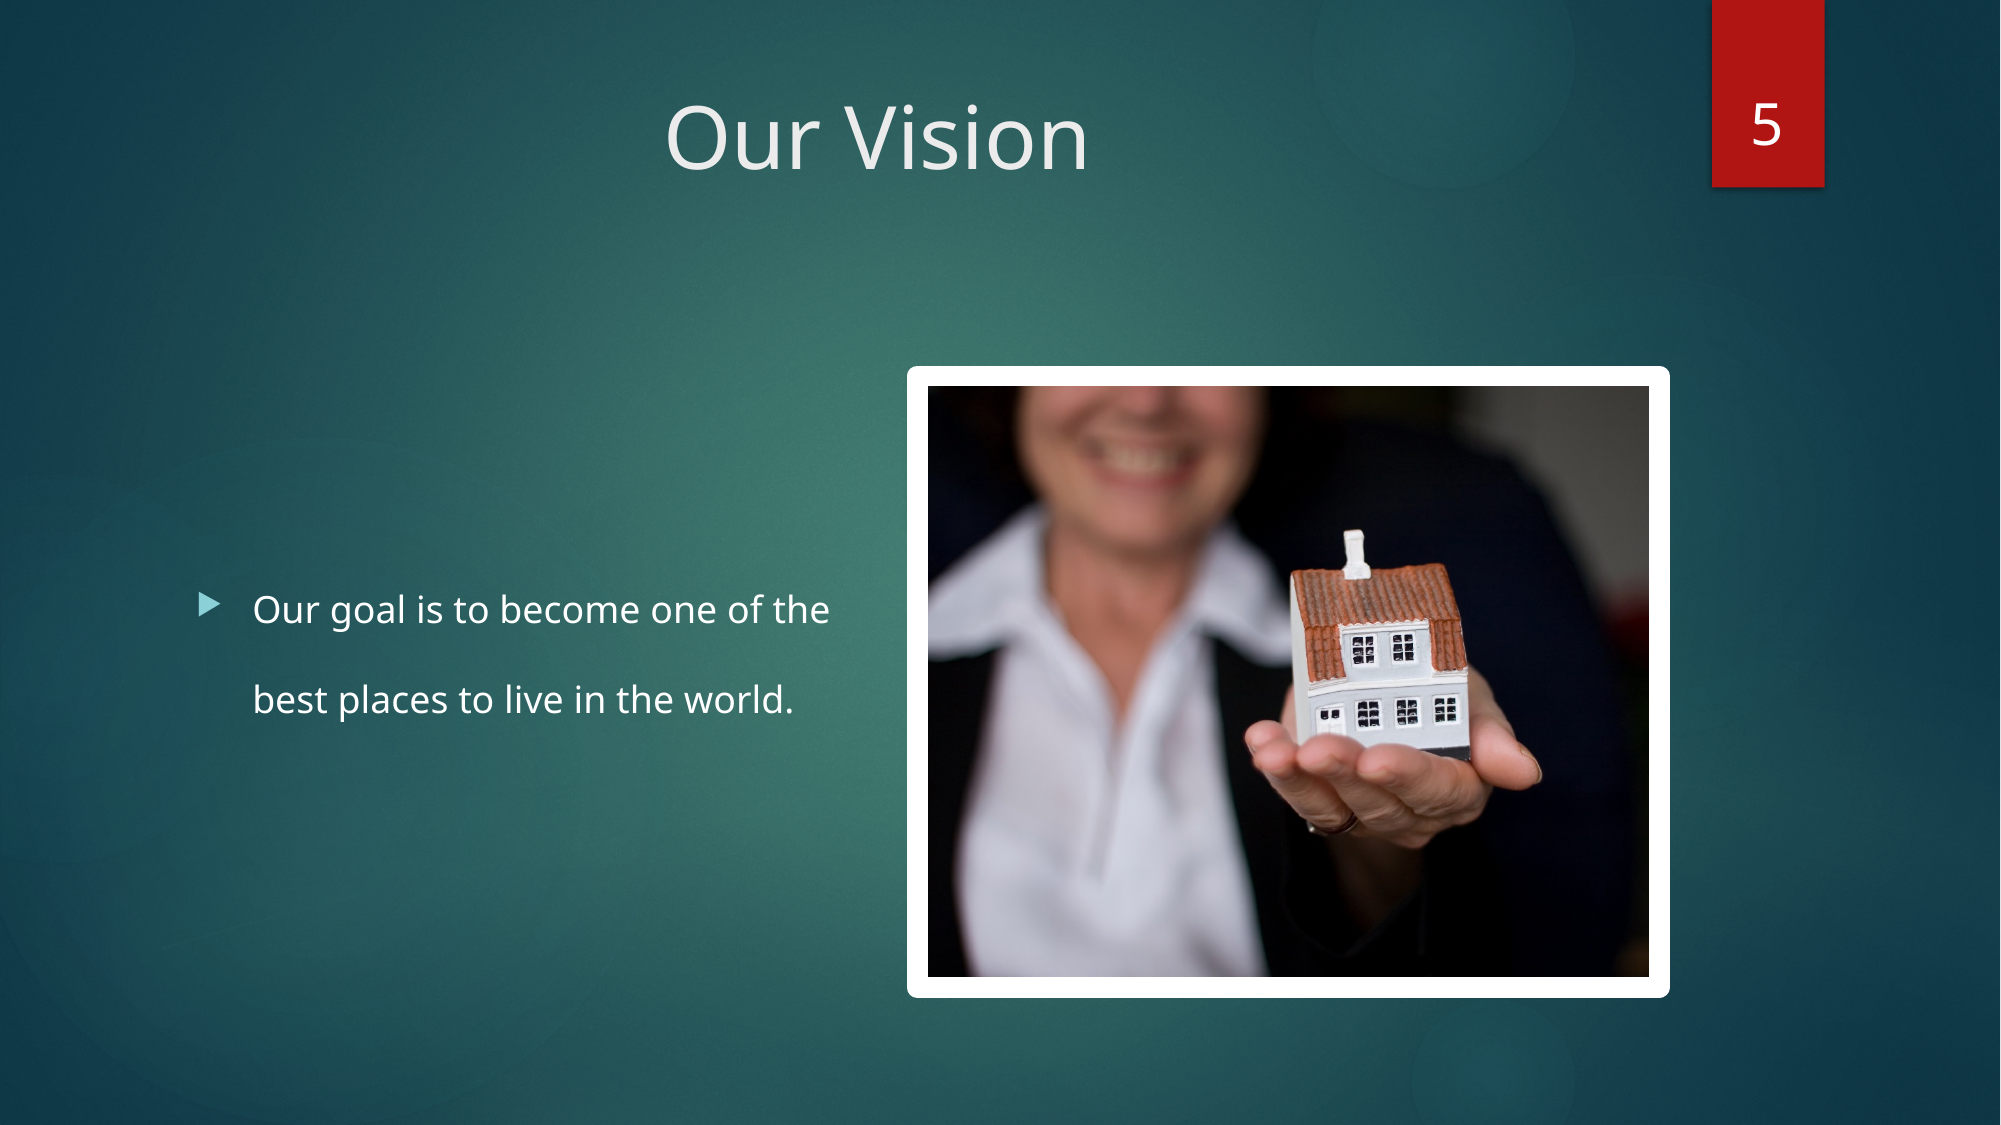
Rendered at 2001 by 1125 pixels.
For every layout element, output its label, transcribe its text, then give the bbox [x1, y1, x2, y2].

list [927, 386, 1649, 978]
title Our Vision [106, 74, 1649, 304]
list Our goal is to become one of the best places to live in the world. [181, 338, 903, 1027]
slide_number 5 [1698, 48, 1836, 175]
